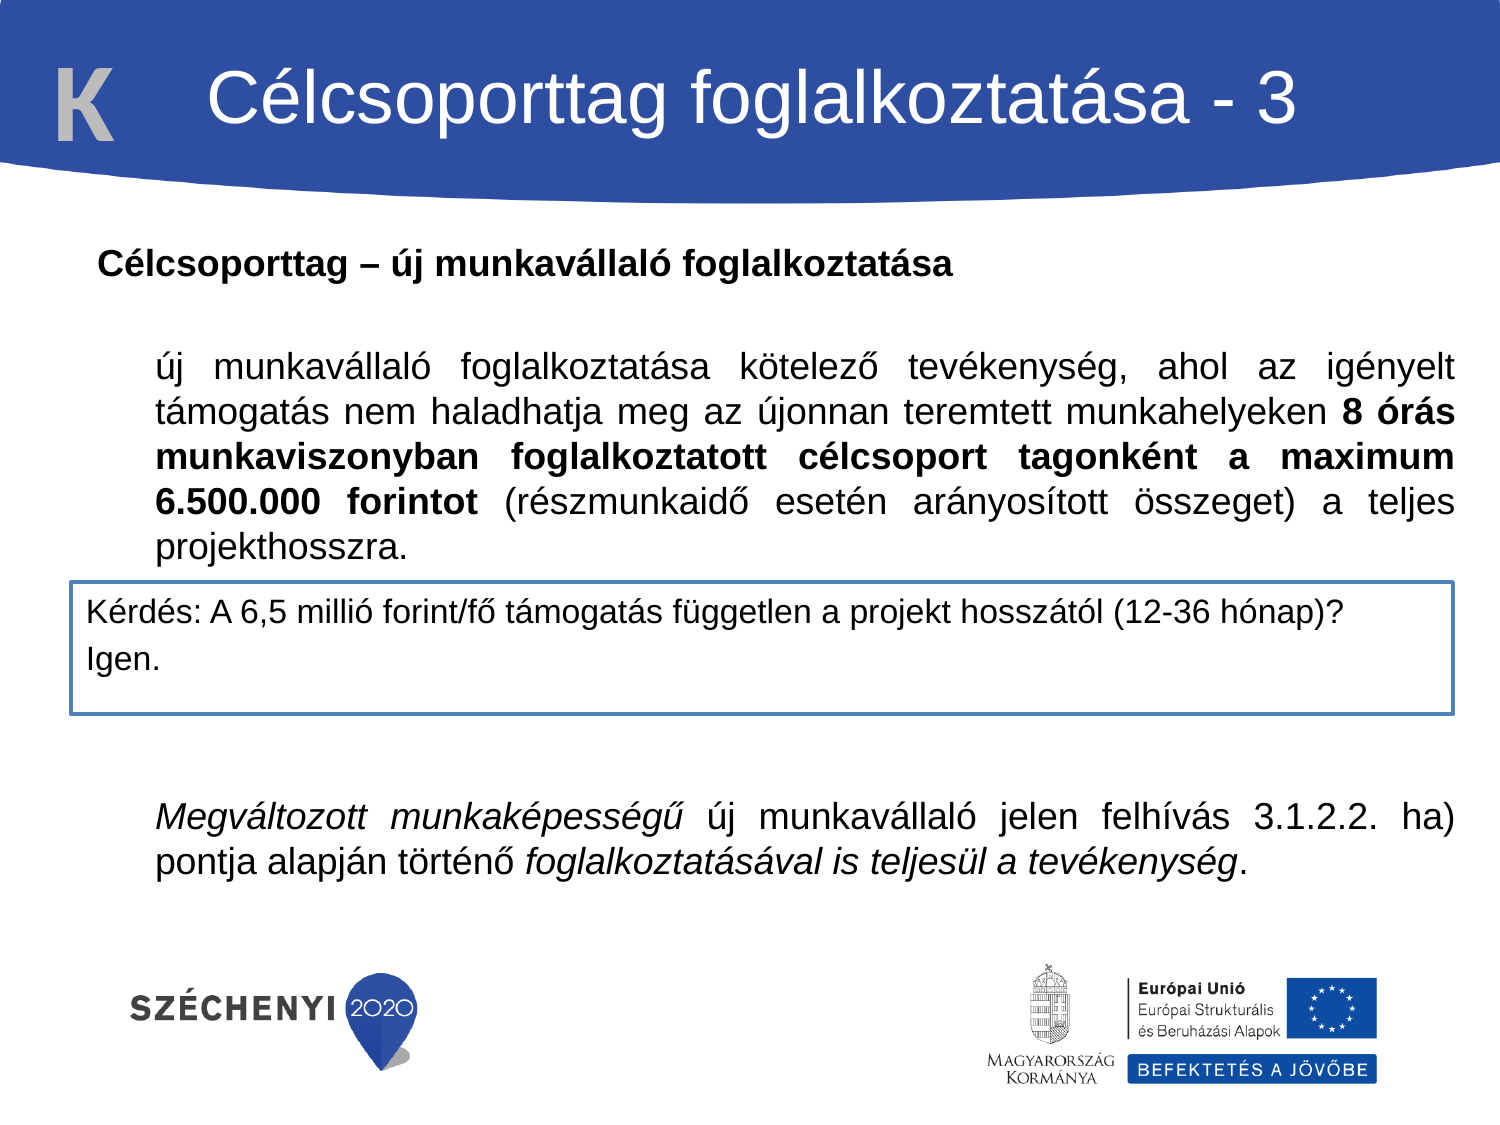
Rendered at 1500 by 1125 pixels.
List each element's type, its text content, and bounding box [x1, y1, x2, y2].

text_box K [38, 21, 130, 172]
text_box Célcsoporttag foglalkoztatása - 3 [130, 41, 1453, 146]
picture [0, 0, 1500, 1125]
subtitle Kérdés: A 6,5 millió forint/fő támogatás független a projekt hosszától (12-36 hónap)? Igen. [69, 580, 1455, 716]
text_box Célcsoporttag – új munkavállaló foglalkoztatása új munkavállaló foglalkoztatása kötelező tevékenység, ahol az igényelt támogatás nem haladhatja meg az újonnan teremtett munkahelyeken 8 órás munkaviszonyban foglalkoztatott célcsoport tagonként a maximum 6.500.000 forintot (részmunkaidő esetén arányosított összeget) a teljes projekthosszra. Megváltozott munkaképességű új munkavállaló jelen felhívás 3.1.2.2. ha) pontja alapján történő foglalkoztatásával is teljesül a tevékenység. [53, 231, 1471, 929]
